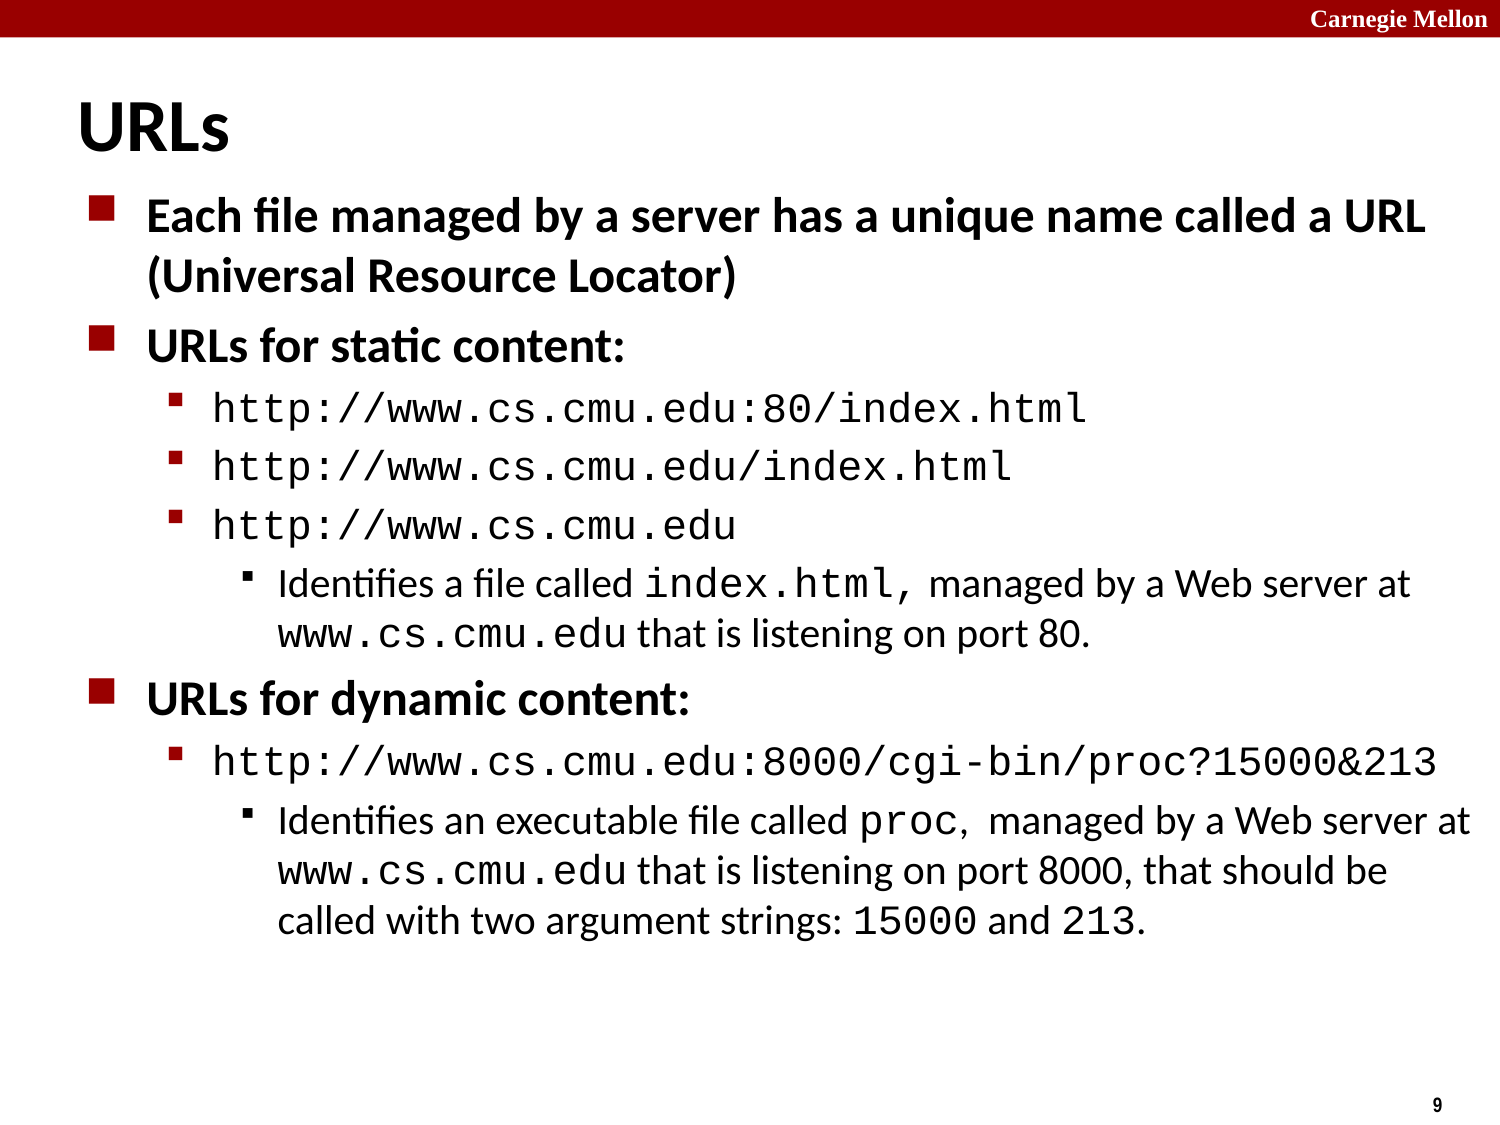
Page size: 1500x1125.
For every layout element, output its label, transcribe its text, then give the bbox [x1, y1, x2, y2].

list Each file managed by a server has a unique name called a URL (Universal Resource Locator) URLs for static content: http://www.cs.cmu.edu:80/index.html http://www.cs.cmu.edu/index.html http://www.cs.cmu.edu Identifies a file called index.html, managed by a Web server at www.cs.cmu.edu that is listening on port 80. URLs for dynamic content: http://www.cs.cmu.edu:8000/cgi-bin/proc?15000&213 Identifies an executable file called proc, managed by a Web server at www.cs.cmu.edu that is listening on port 8000, that should be called with two argument strings: 15000 and 213. [74, 174, 1500, 1051]
title URLs [62, 68, 663, 163]
